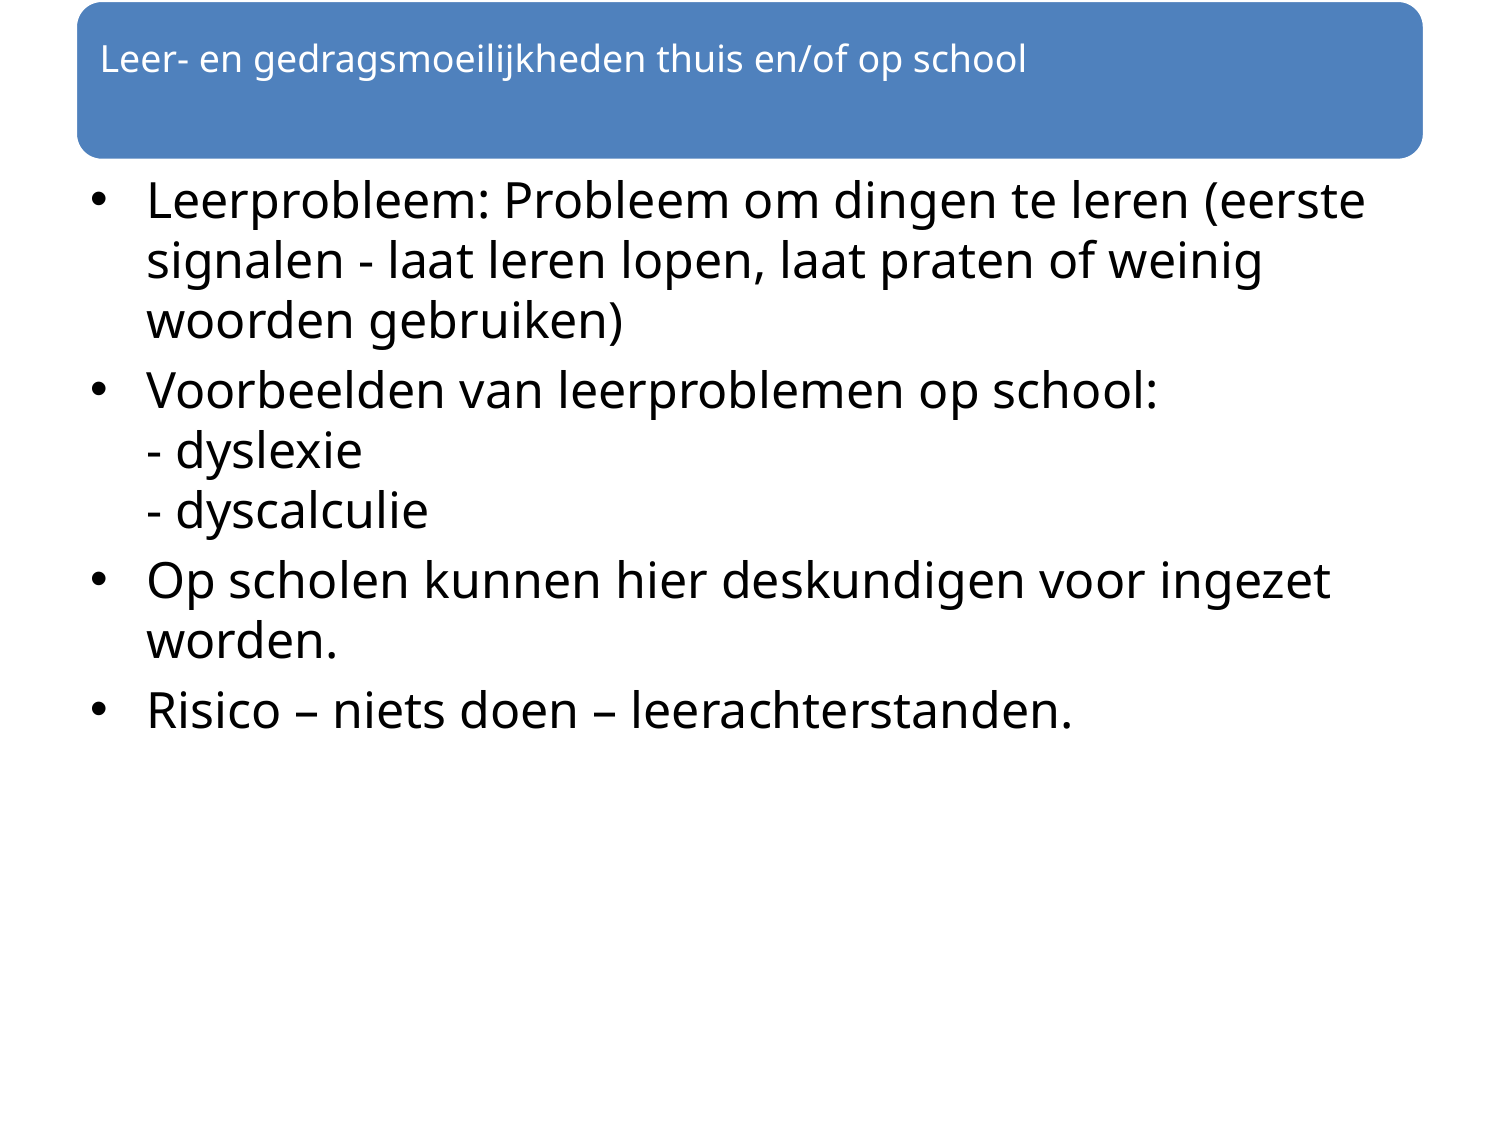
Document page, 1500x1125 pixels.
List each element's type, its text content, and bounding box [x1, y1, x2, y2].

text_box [74, 0, 1426, 162]
list Leerprobleem: Probleem om dingen te leren (eerste signalen - laat leren lopen, laat praten of weinig woorden gebruiken) Voorbeelden van leerproblemen op school: - dyslexie - dyscalculie Op scholen kunnen hier deskundigen voor ingezet worden. Risico – niets doen – leerachterstanden. [75, 168, 1425, 1071]
